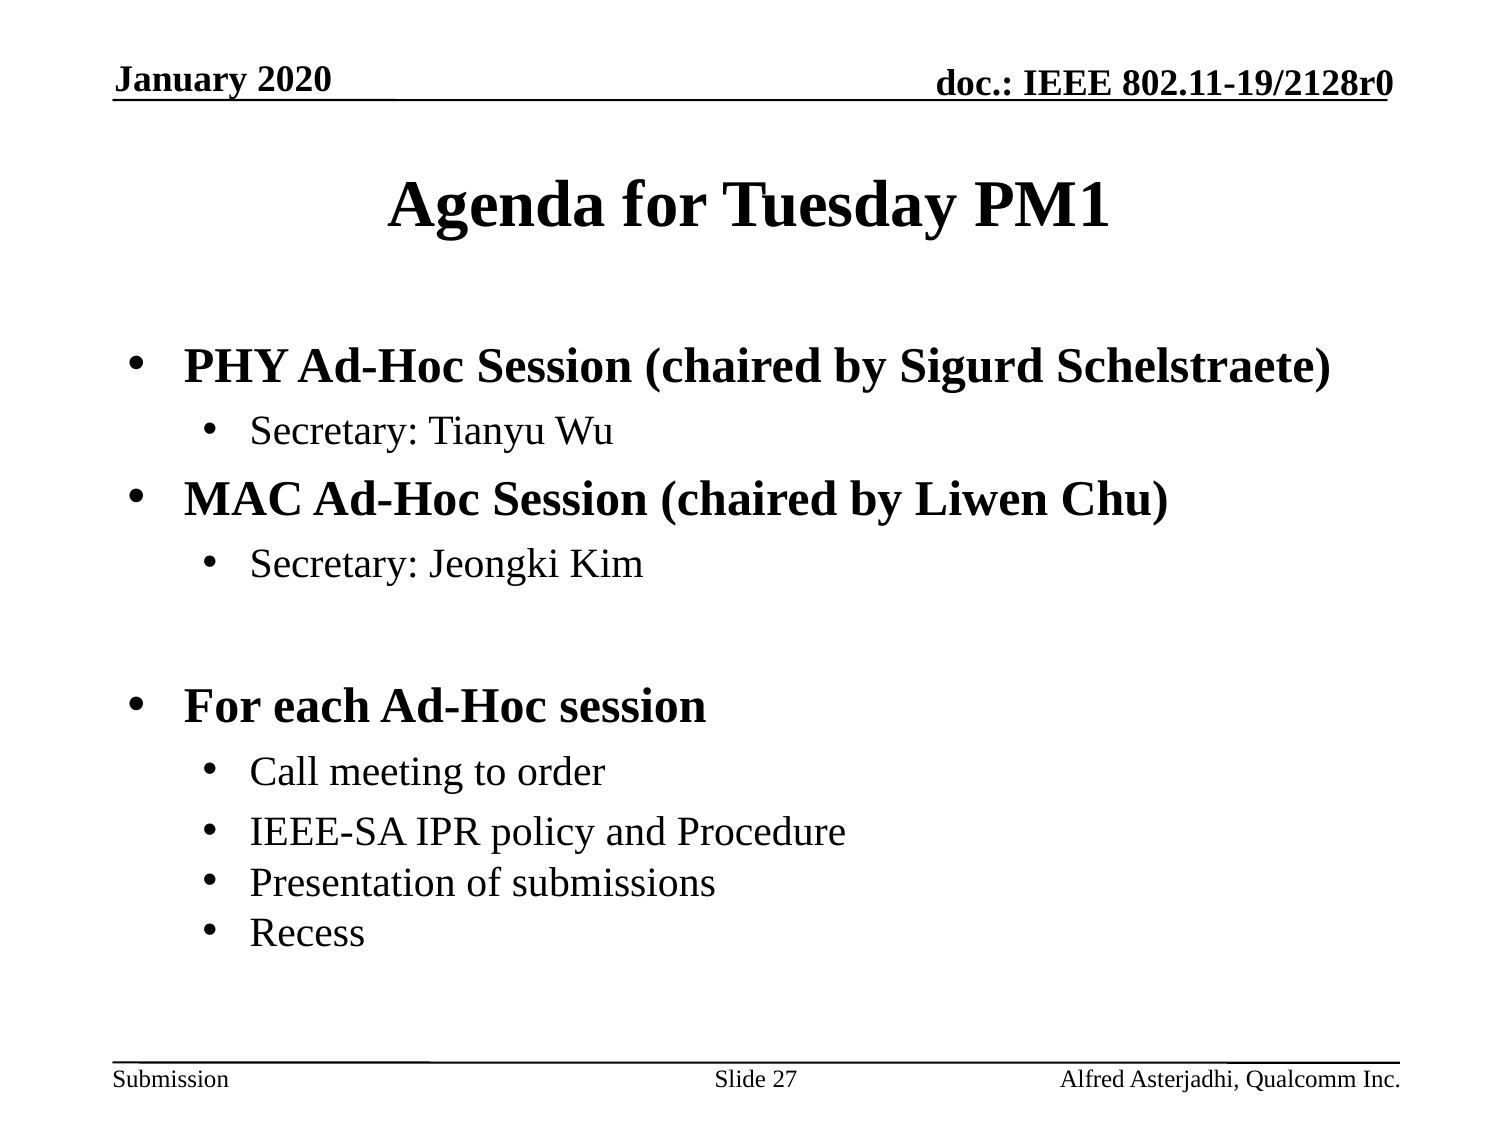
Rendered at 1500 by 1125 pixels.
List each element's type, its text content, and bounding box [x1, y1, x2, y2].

title Agenda for Tuesday PM1 [112, 112, 1388, 288]
slide_number Slide 27 [712, 1061, 800, 1123]
list PHY Ad-Hoc Session (chaired by Sigurd Schelstraete) Secretary: Tianyu Wu MAC Ad-Hoc Session (chaired by Liwen Chu) Secretary: Jeongki Kim For each Ad-Hoc session Call meeting to order IEEE-SA IPR policy and Procedure Presentation of submissions Recess [112, 324, 1388, 1000]
footer Alfred Asterjadhi, Qualcomm Inc. [878, 1061, 1402, 1093]
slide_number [114, 54, 493, 100]
